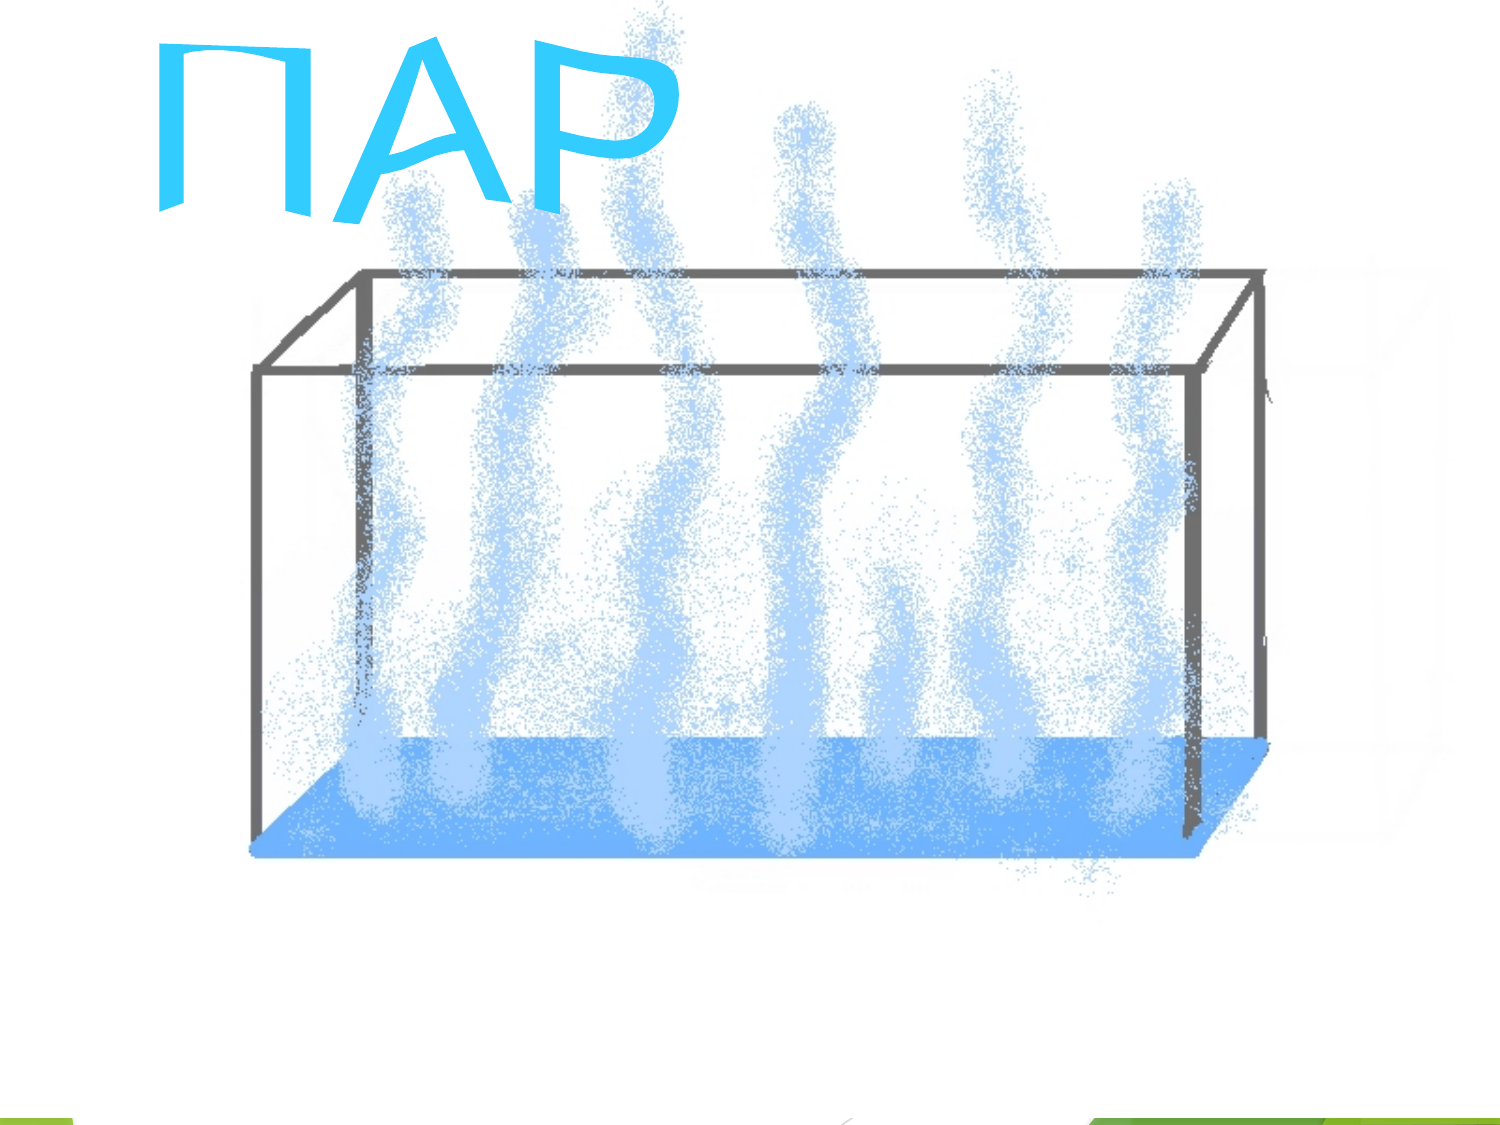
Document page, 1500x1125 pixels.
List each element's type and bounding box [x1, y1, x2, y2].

list [0, 0, 1500, 1119]
